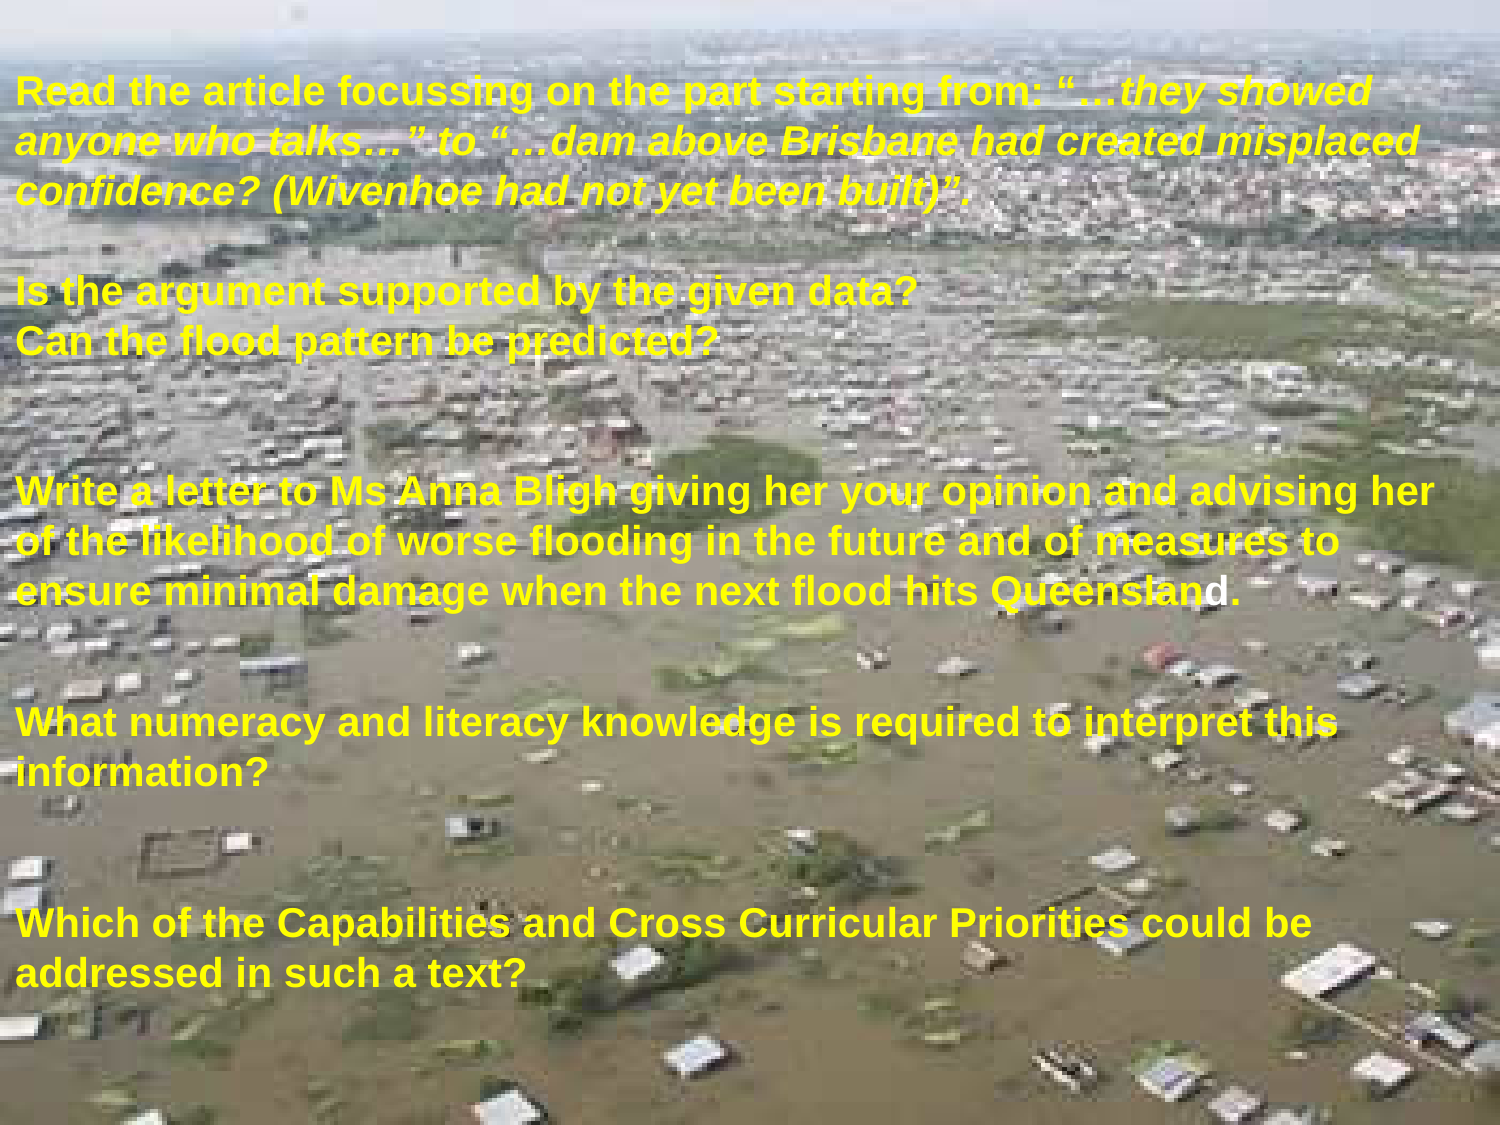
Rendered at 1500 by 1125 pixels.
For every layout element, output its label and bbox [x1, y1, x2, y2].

list [0, 0, 1500, 1125]
